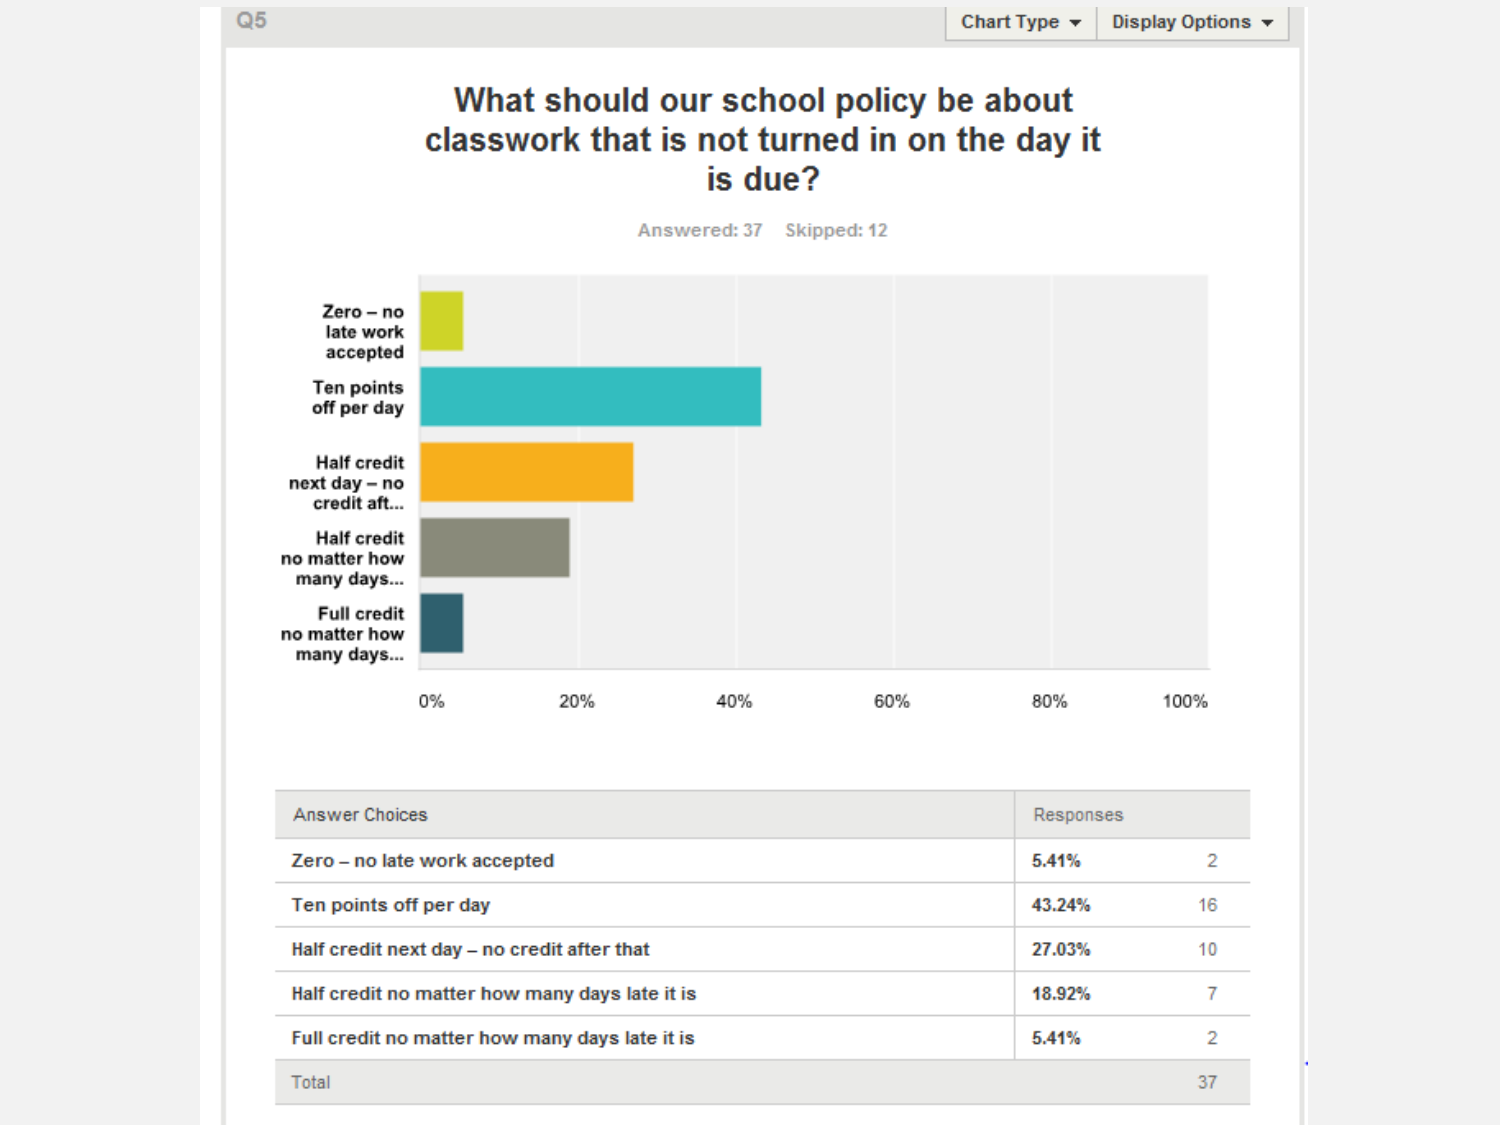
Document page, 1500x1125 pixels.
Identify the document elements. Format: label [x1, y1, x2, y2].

picture [199, 7, 1308, 1125]
